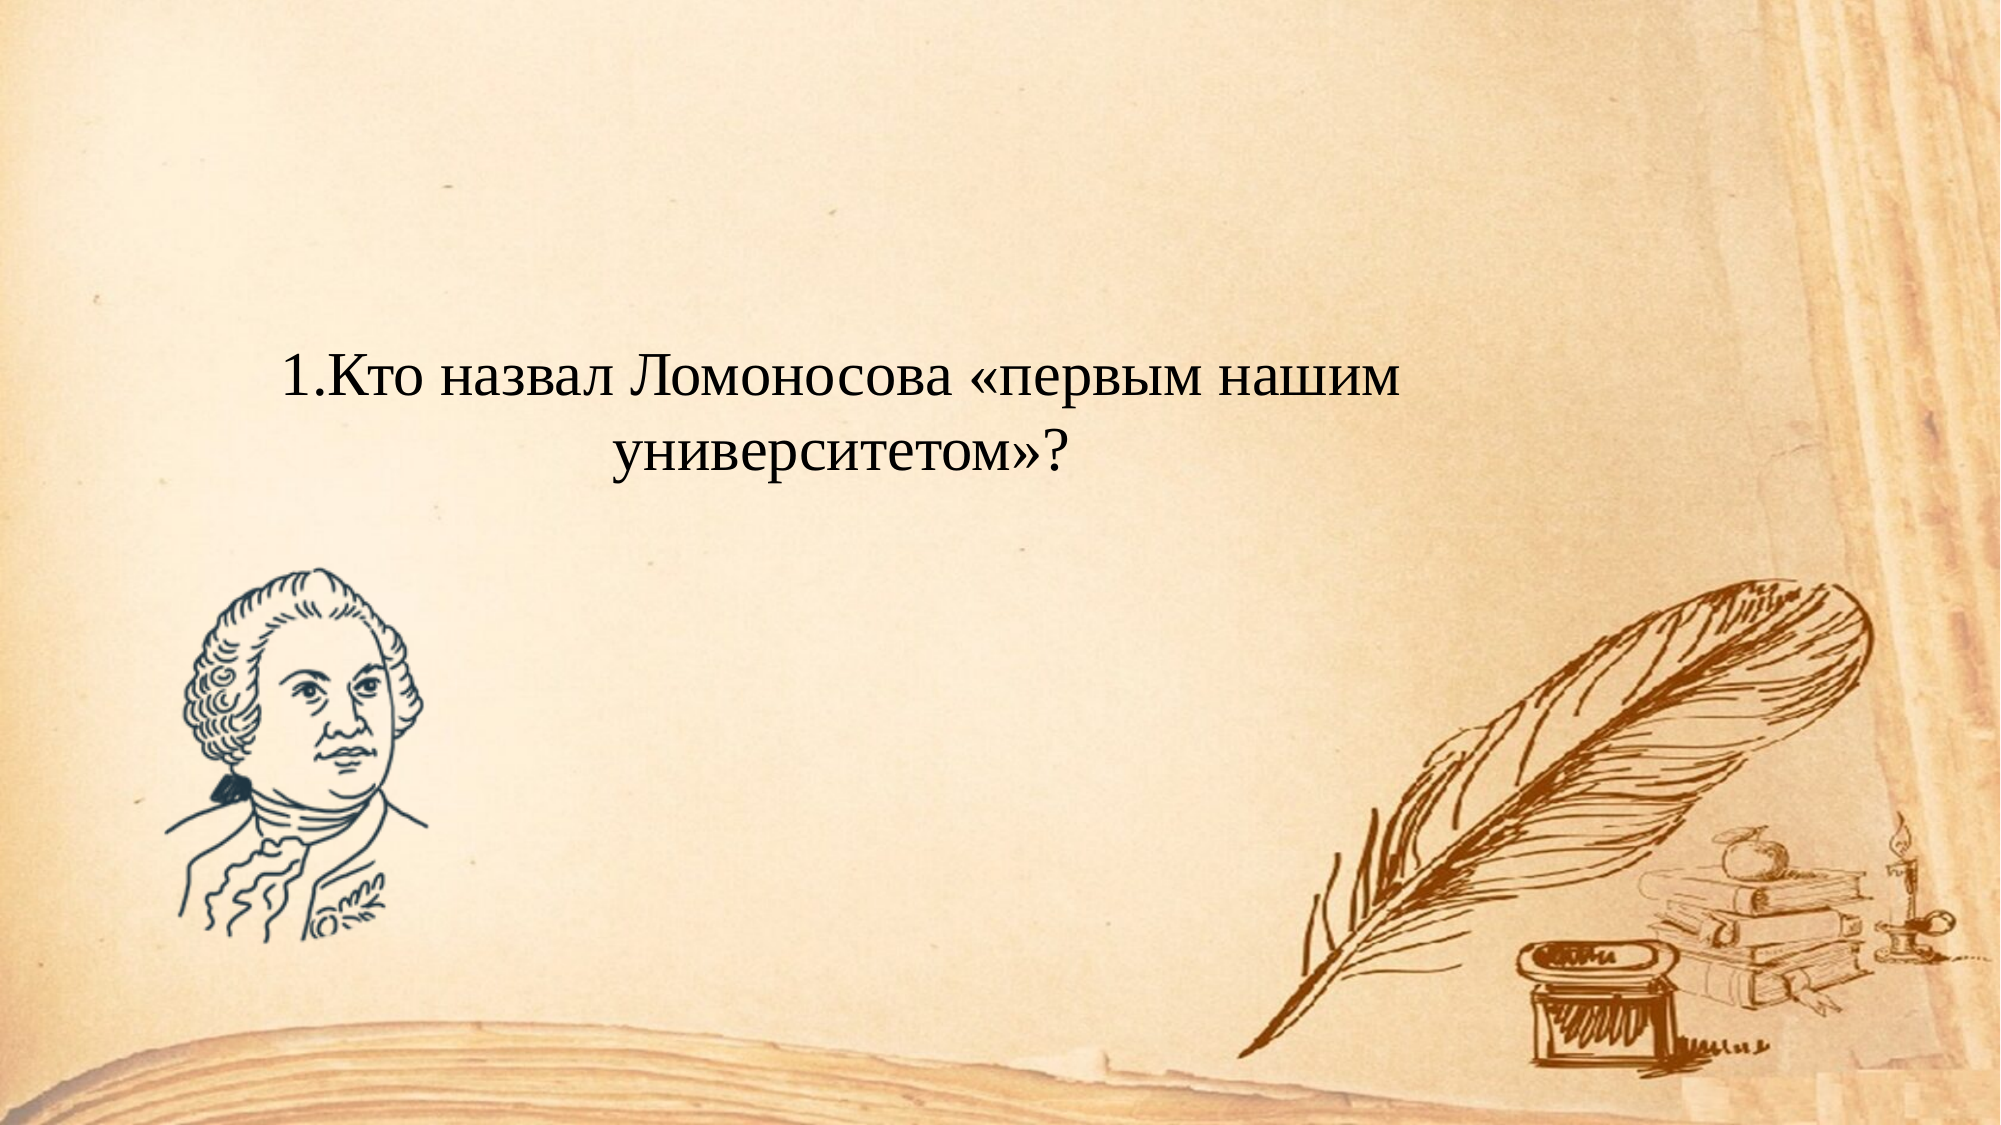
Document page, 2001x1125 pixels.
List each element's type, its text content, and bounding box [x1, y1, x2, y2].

title 1.Кто назвал Ломоносова «первым нашим университетом»? [141, 153, 1542, 663]
picture [0, 0, 2001, 1125]
